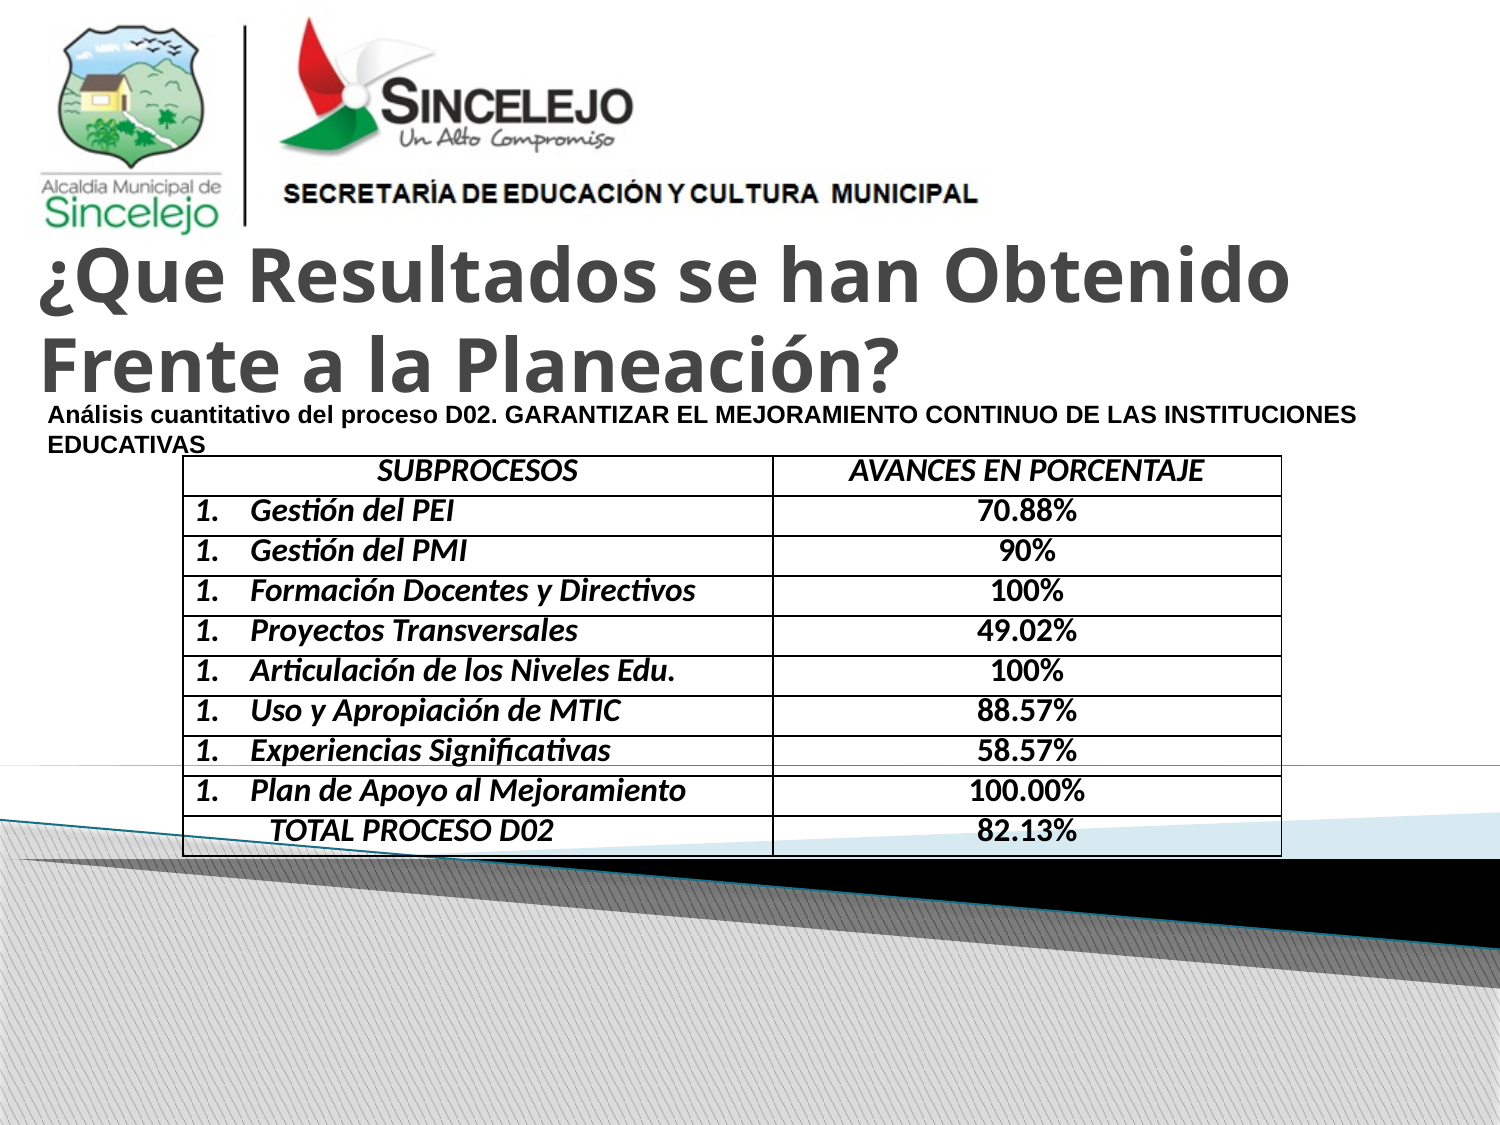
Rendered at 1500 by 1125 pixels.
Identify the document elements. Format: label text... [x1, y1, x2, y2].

table_cell 100.00% [774, 777, 1281, 815]
table_cell Experiencias Significativas [184, 737, 772, 775]
text_box Análisis cuantitativo del proceso D02. GARANTIZAR EL MEJORAMIENTO CONTINUO DE LAS INSTITUCIONES EDUCATIVAS [32, 391, 1382, 467]
table_cell Articulación de los Niveles Edu. [184, 657, 772, 695]
table_cell Plan de Apoyo al Mejoramiento [184, 777, 772, 815]
title ¿Que Resultados se han Obtenido Frente a la Planeación? [23, 201, 1418, 415]
table_cell 90% [774, 537, 1281, 575]
table_header AVANCES EN PORCENTAJE [774, 457, 1281, 495]
table_cell 88.57% [774, 697, 1281, 735]
picture [1, 4, 1031, 253]
table_cell Formación Docentes y Directivos [184, 577, 772, 615]
table_cell 49.02% [774, 617, 1281, 655]
table_cell Uso y Apropiación de MTIC [184, 697, 772, 735]
table_cell Gestión del PEI [184, 497, 772, 535]
table_cell 100% [774, 577, 1281, 615]
table_cell 70.88% [774, 497, 1281, 535]
table_cell Gestión del PMI [184, 537, 772, 575]
table_cell 100% [774, 657, 1281, 695]
table_cell 58.57% [774, 737, 1281, 775]
table_cell Proyectos Transversales [184, 617, 772, 655]
picture [5, 859, 1500, 989]
table_cell 82.13% [774, 817, 1281, 855]
table_cell TOTAL PROCESO D02 [184, 817, 772, 855]
table_header SUBPROCESOS [184, 457, 772, 495]
